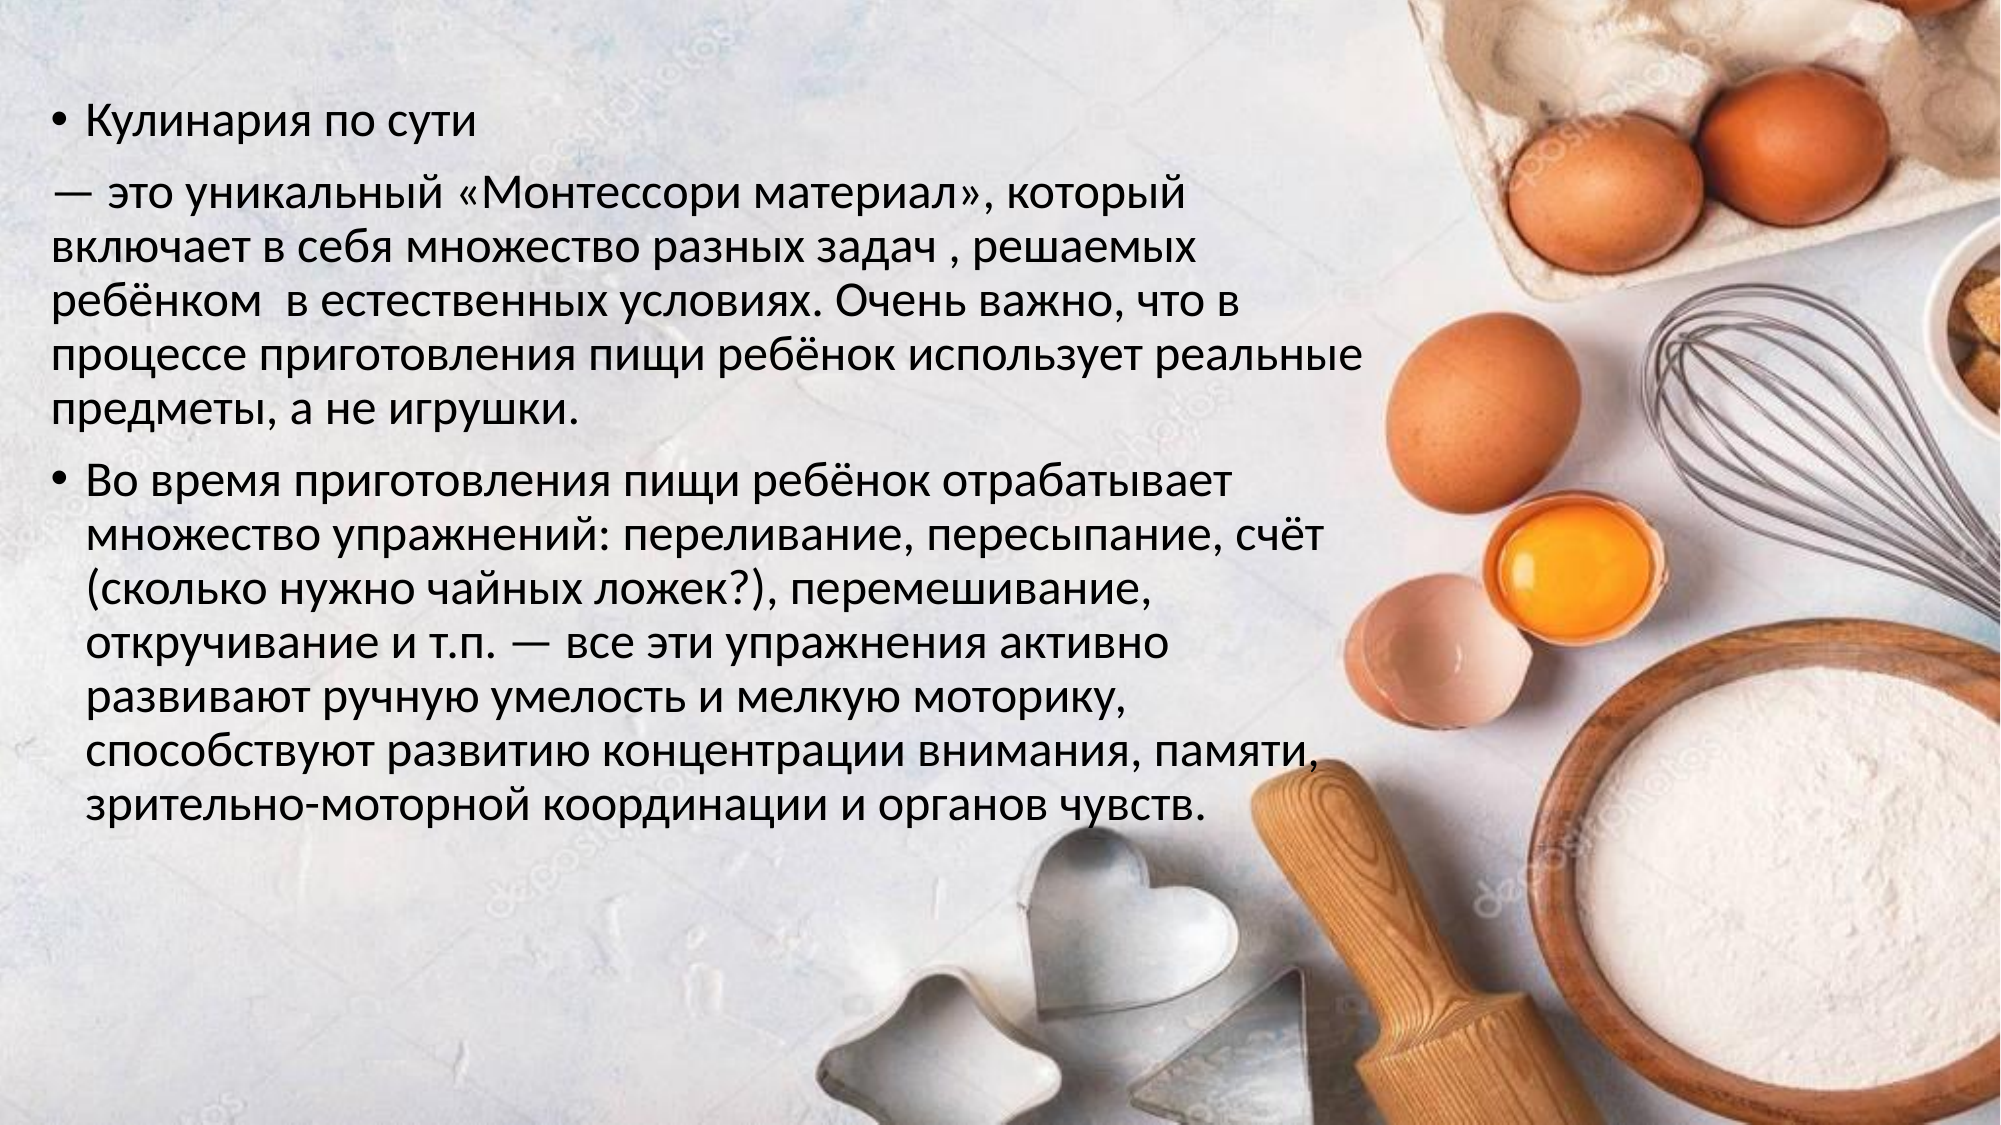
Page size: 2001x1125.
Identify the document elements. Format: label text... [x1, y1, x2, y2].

picture [0, 0, 2001, 1125]
list Кулинария по сути — это уникальный «Монтессори материал», который включает в себя множество разных задач , решаемых ребёнком в естественных условиях. Очень важно, что в процессе приготовления пищи ребёнок использует реальные предметы, а не игрушки. Во время приготовления пищи ребёнок отрабатывает множество упражнений: переливание, пересыпание, счёт (сколько нужно чайных ложек?), перемешивание, откручивание и т.п. — все эти упражнения активно развивают ручную умелость и мелкую моторику, способствуют развитию концентрации внимания, памяти, зрительно-моторной координации и органов чувств. [35, 86, 1381, 855]
